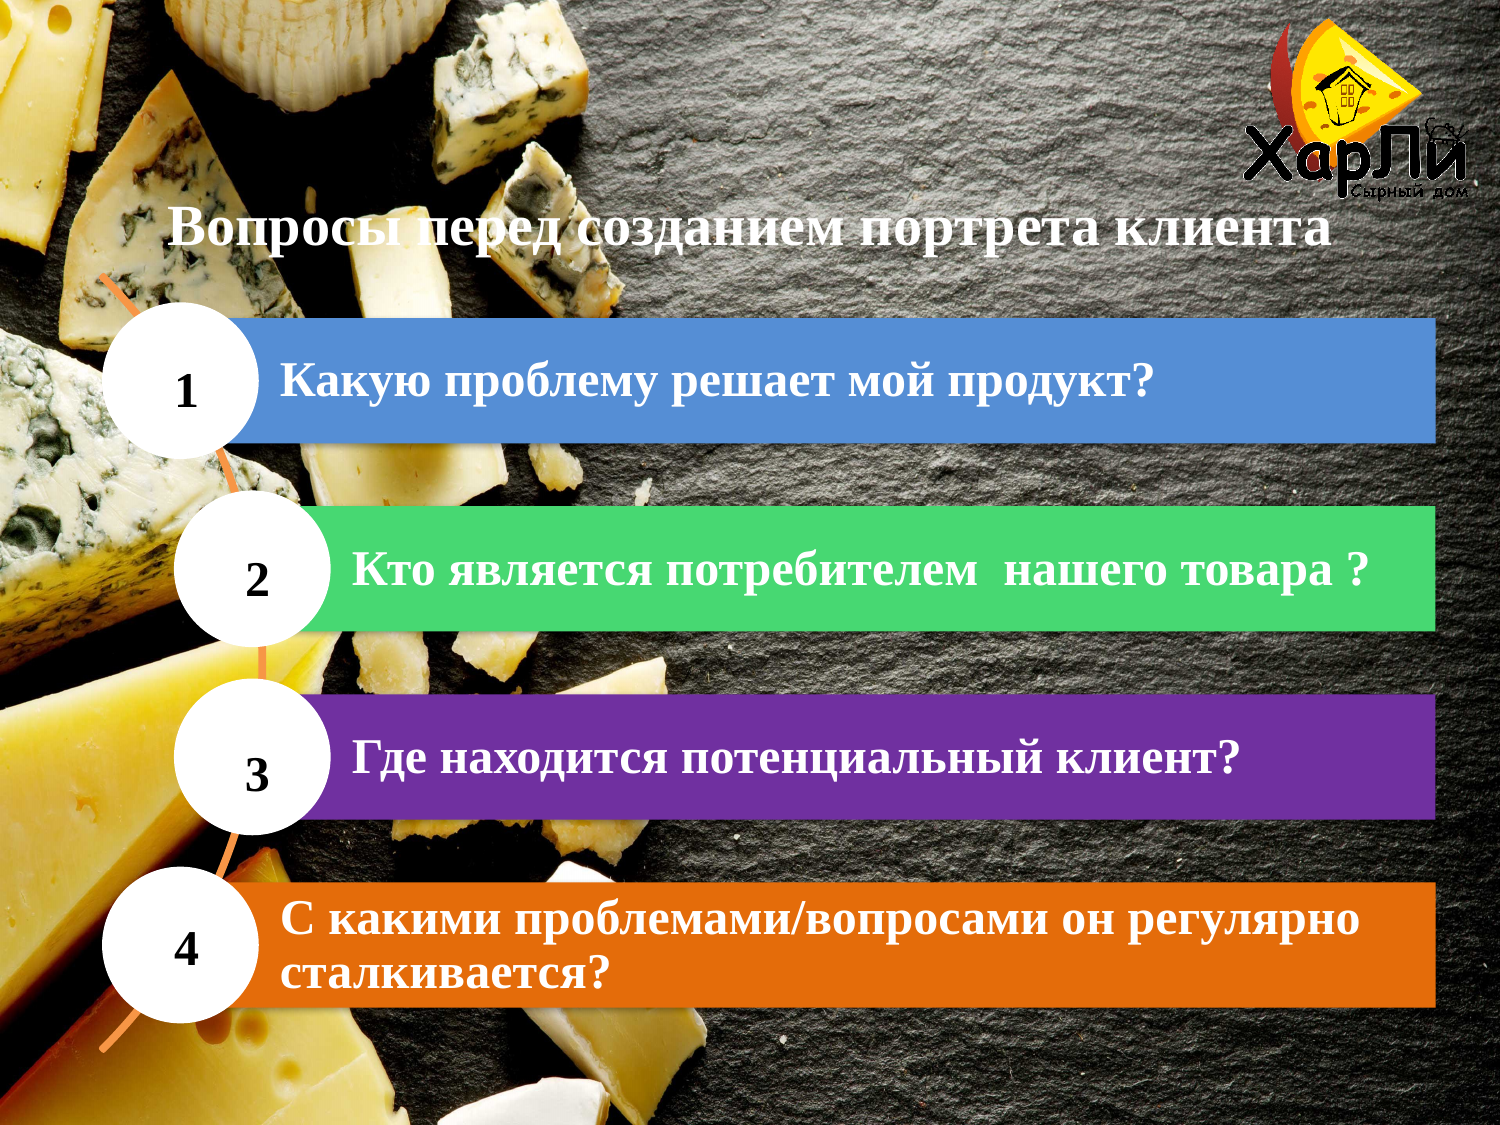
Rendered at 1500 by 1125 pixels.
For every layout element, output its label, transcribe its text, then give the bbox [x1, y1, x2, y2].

text_box Вопросы перед созданием портрета клиента [112, 179, 1388, 253]
picture [0, 0, 1500, 1125]
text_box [88, 255, 1448, 1071]
